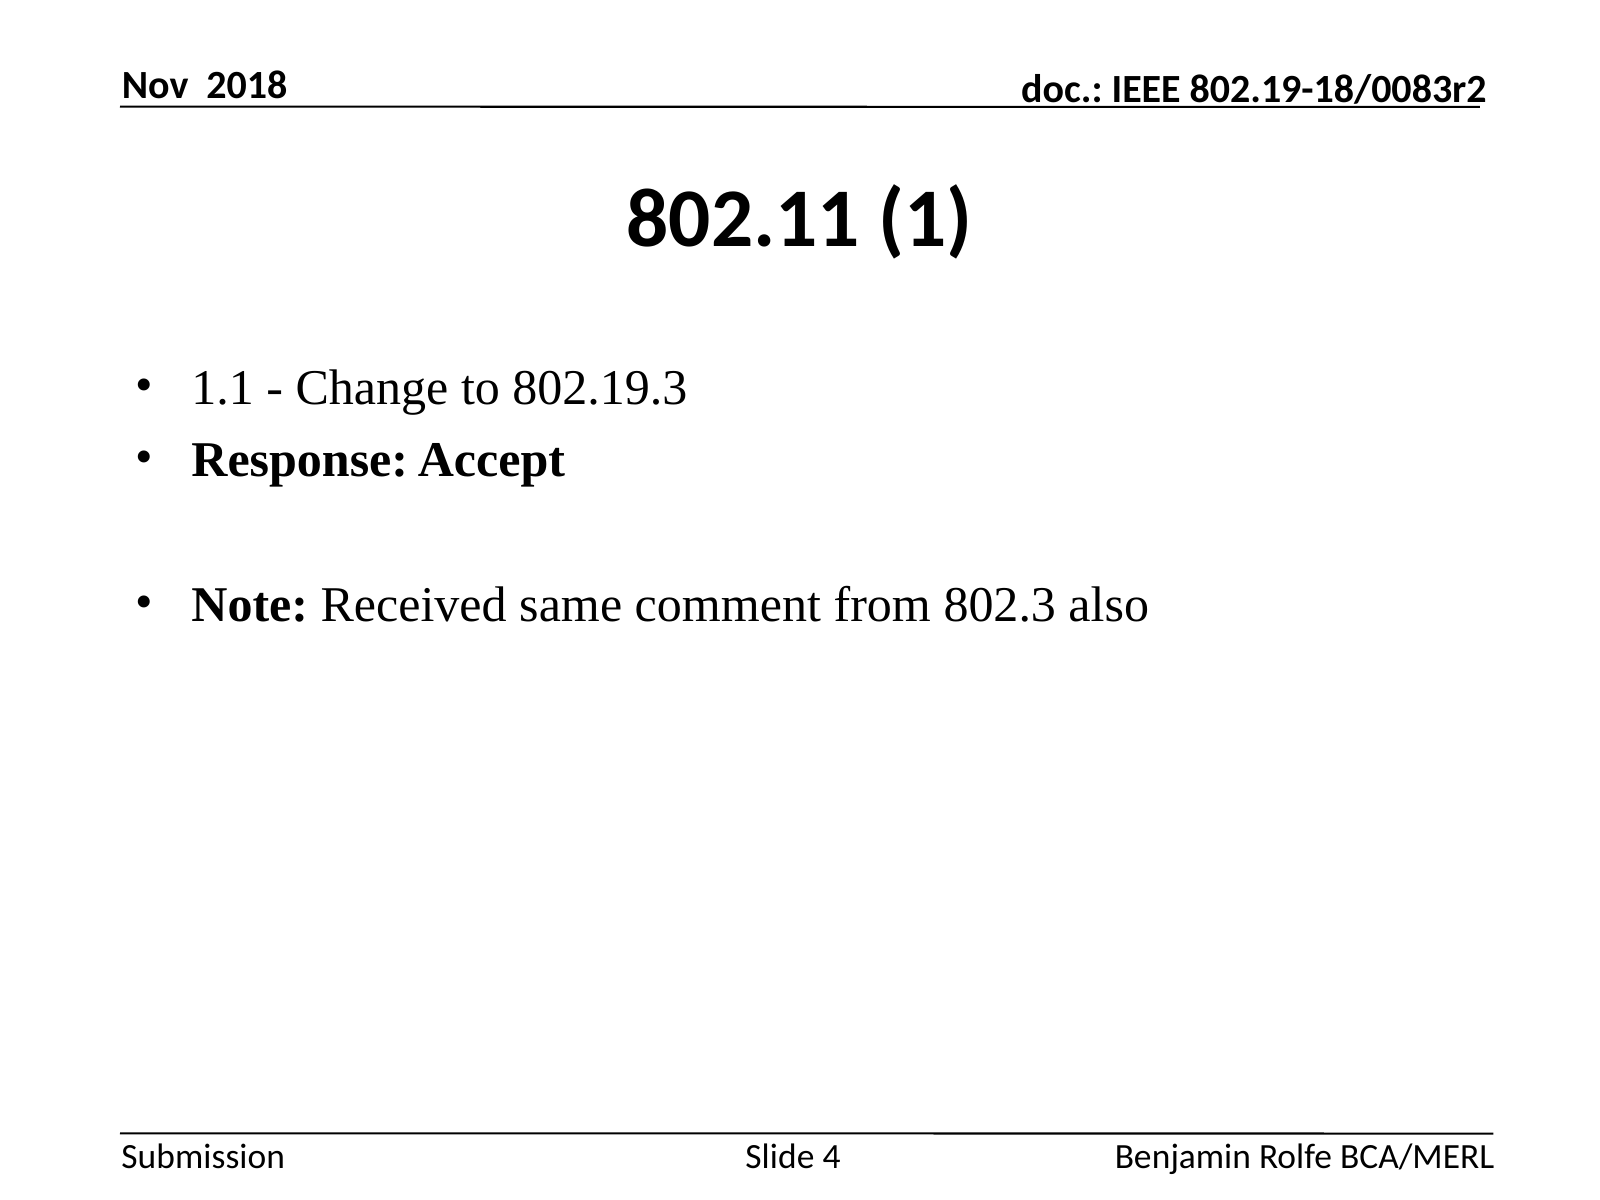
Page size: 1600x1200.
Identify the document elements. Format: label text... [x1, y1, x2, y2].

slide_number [121, 58, 451, 107]
list 1.1 - Change to 802.19.3 Response: Accept Note: Received same comment from 802.3 also [119, 346, 1480, 1067]
footer Benjamin Rolfe BCA/MERL [937, 1132, 1495, 1174]
slide_number Slide 4 [733, 1132, 854, 1197]
title 802.11 (1) [119, 119, 1480, 307]
